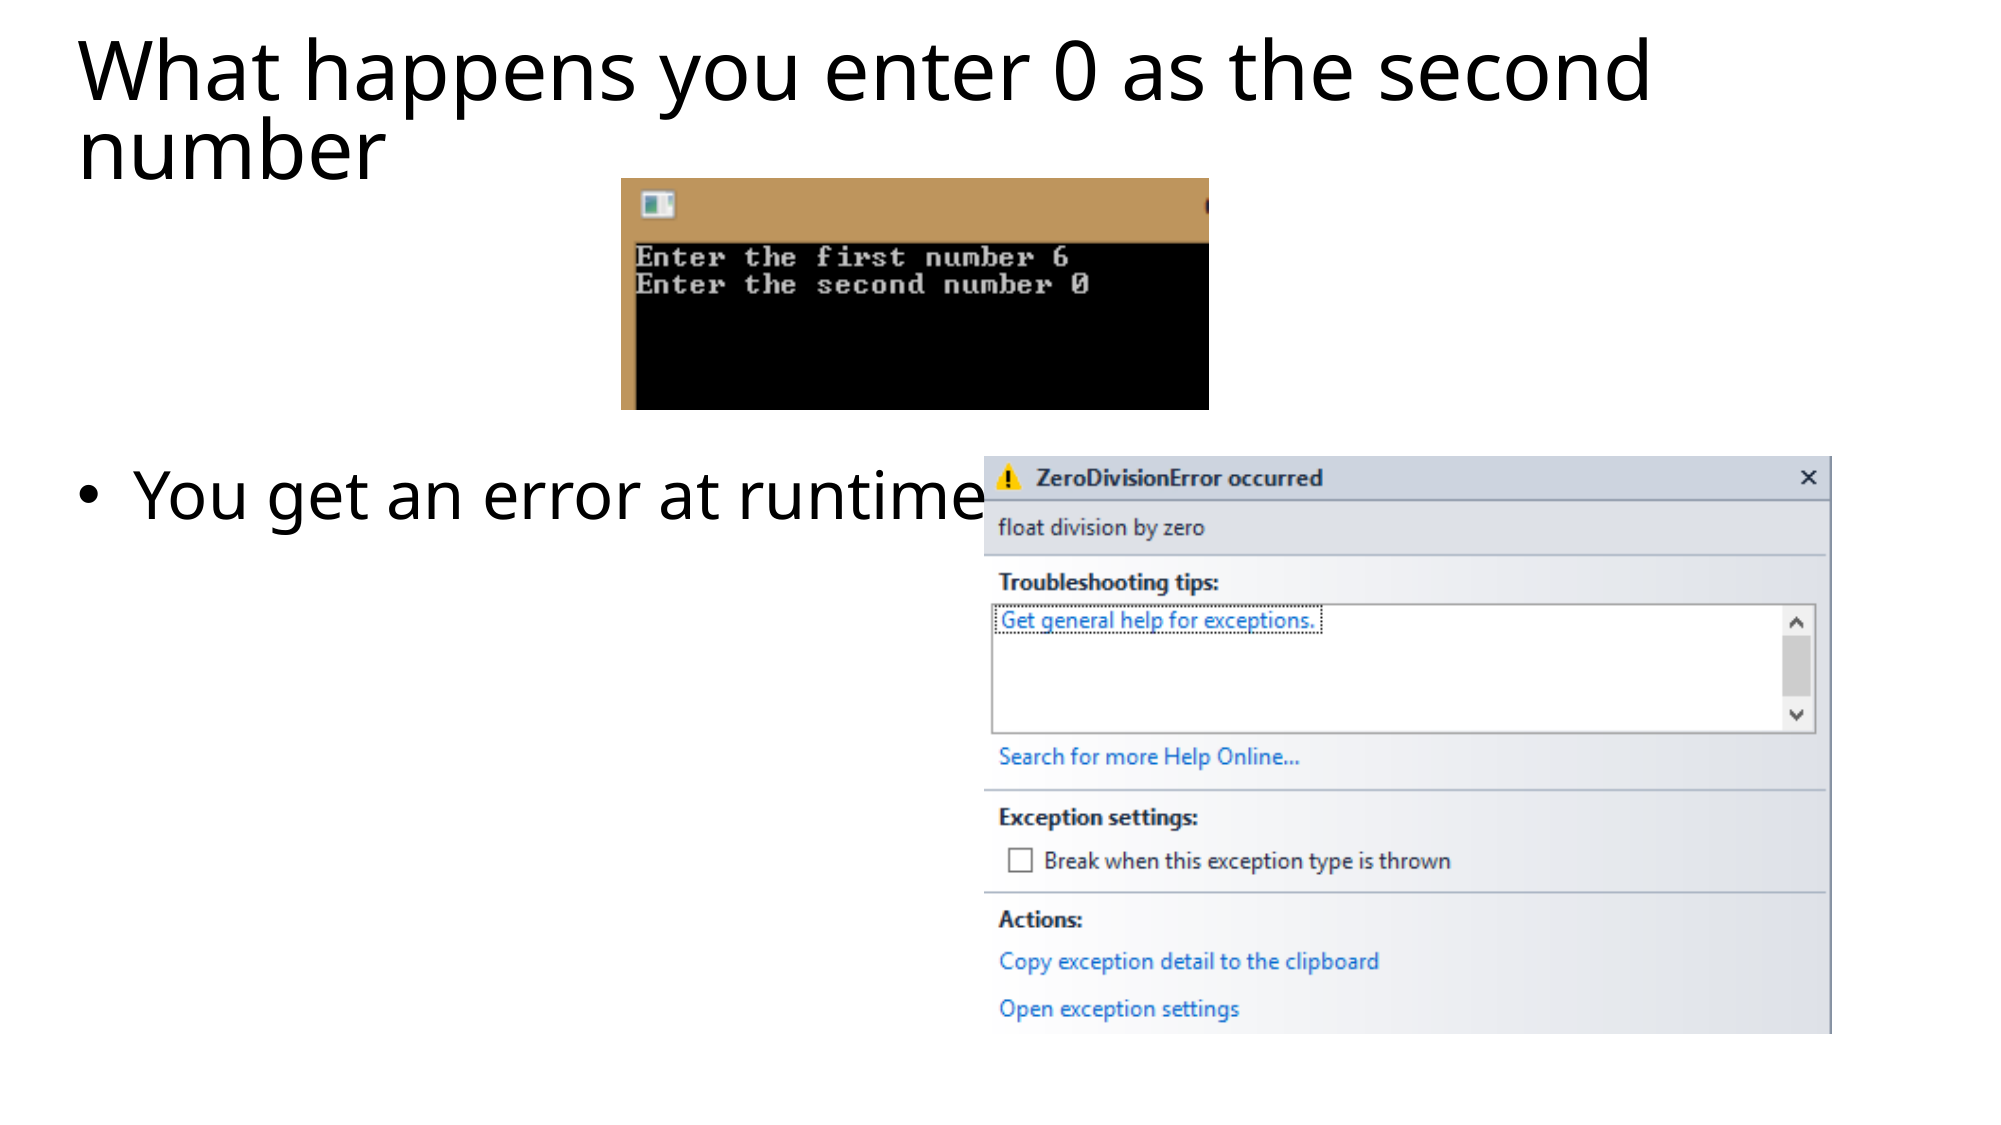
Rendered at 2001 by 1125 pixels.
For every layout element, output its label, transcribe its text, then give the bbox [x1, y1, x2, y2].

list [984, 456, 1833, 1035]
title What happens you enter 0 as the second number [62, 29, 1953, 205]
text_box You get an error at runtime [62, 227, 1953, 1096]
picture [621, 177, 1209, 410]
